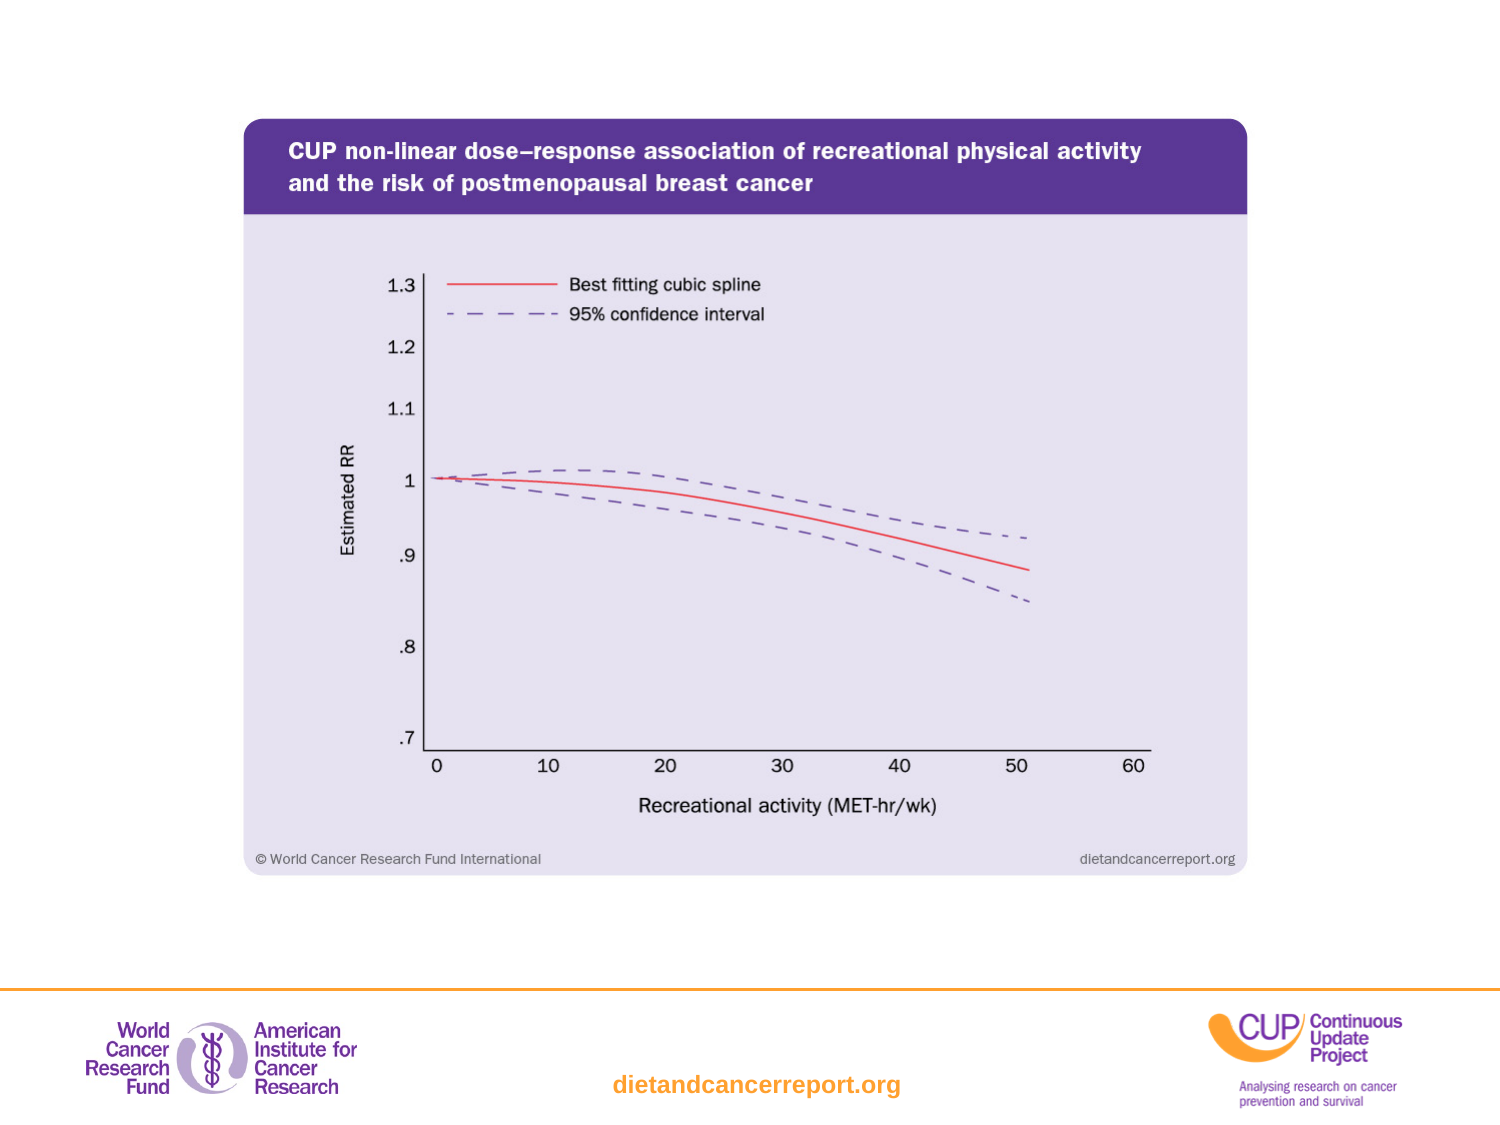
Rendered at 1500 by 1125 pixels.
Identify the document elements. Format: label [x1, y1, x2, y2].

picture [214, 89, 1278, 905]
picture [86, 1022, 357, 1094]
picture [1207, 1013, 1403, 1109]
